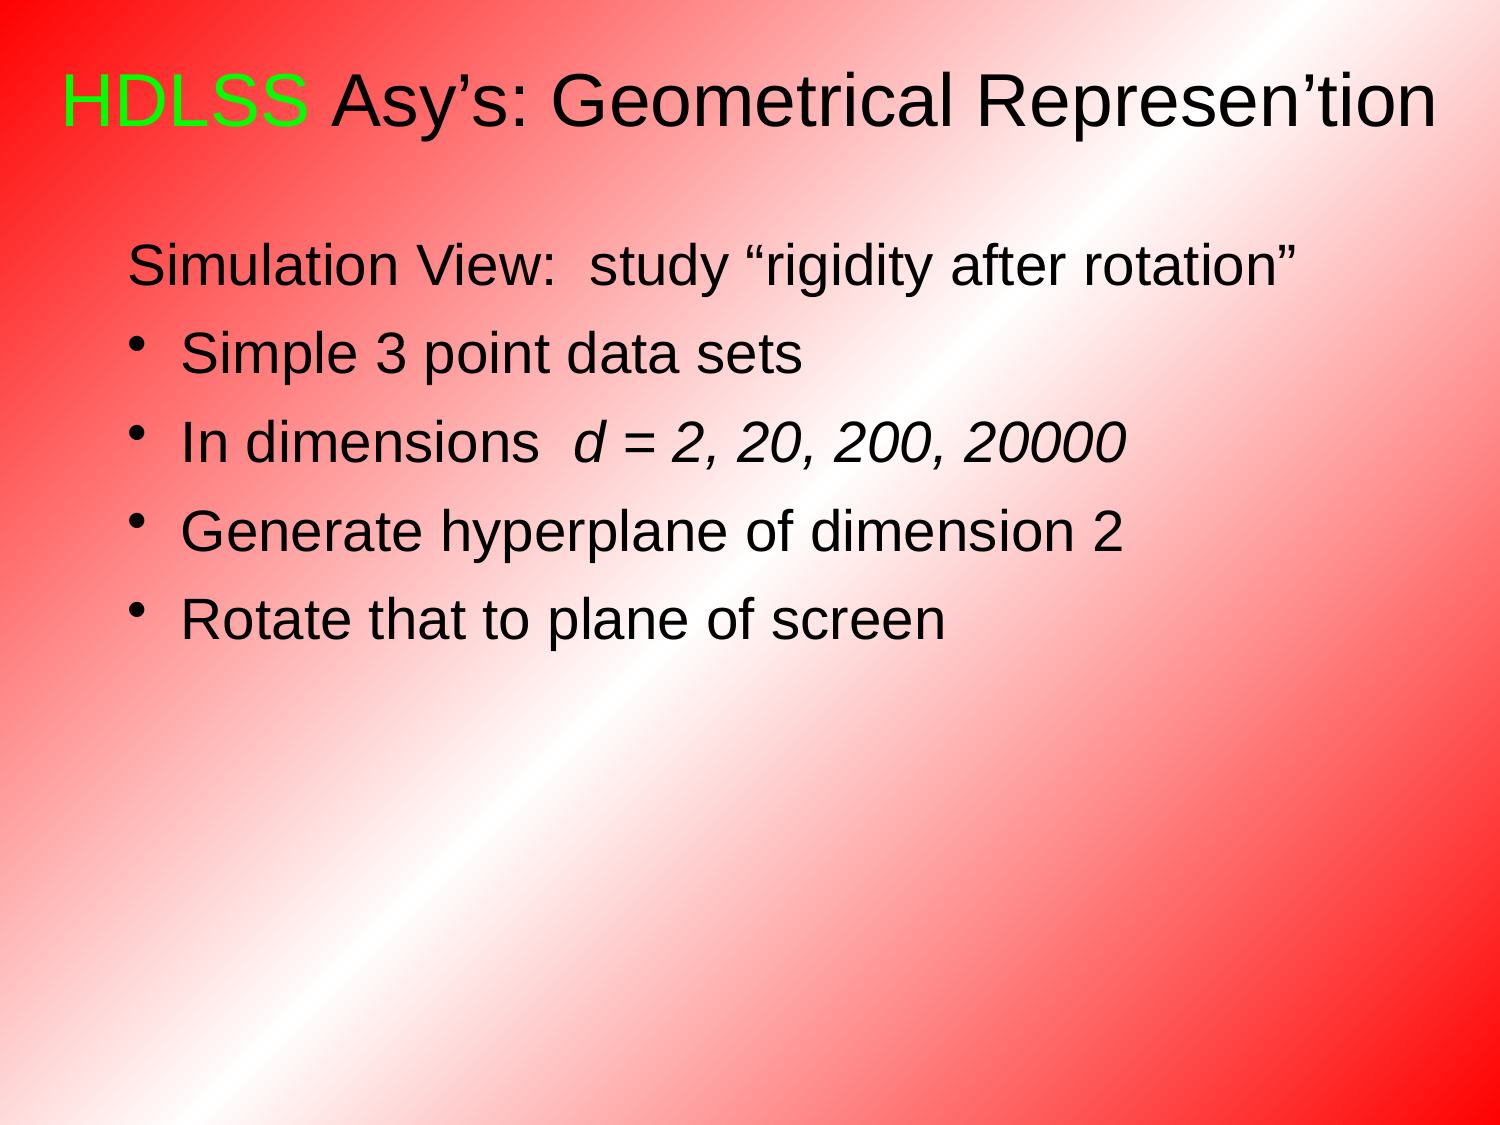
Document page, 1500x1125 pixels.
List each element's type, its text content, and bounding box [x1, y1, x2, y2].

list Simulation View: study “rigidity after rotation” Simple 3 point data sets In dimensions d = 2, 20, 200, 20000 Generate hyperplane of dimension 2 Rotate that to plane of screen [112, 212, 1358, 1025]
title HDLSS Asy’s: Geometrical Represen’tion [37, 37, 1463, 156]
